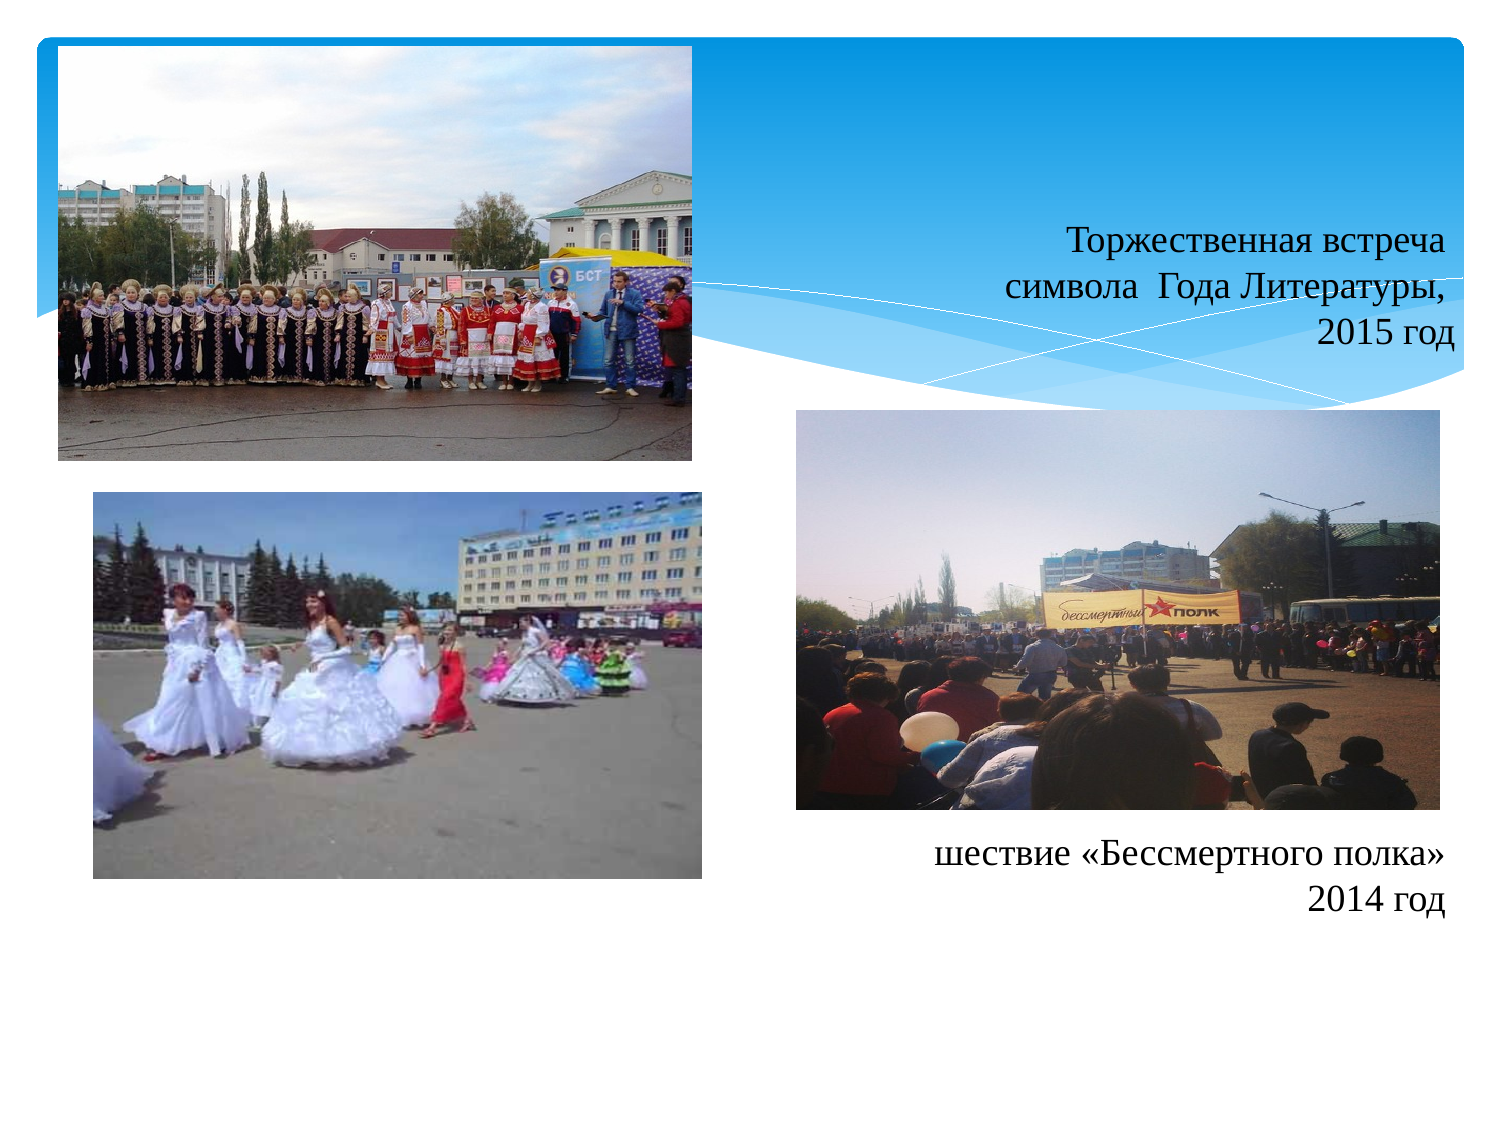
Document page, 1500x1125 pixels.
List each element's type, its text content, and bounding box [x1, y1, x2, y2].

picture [796, 409, 1440, 810]
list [58, 46, 692, 462]
title Торжественная встреча символа Года Литературы, 2015 год «парад невест» шествие «Бессмертного полка» 2014 год [41, 55, 1471, 1071]
picture [93, 491, 702, 880]
